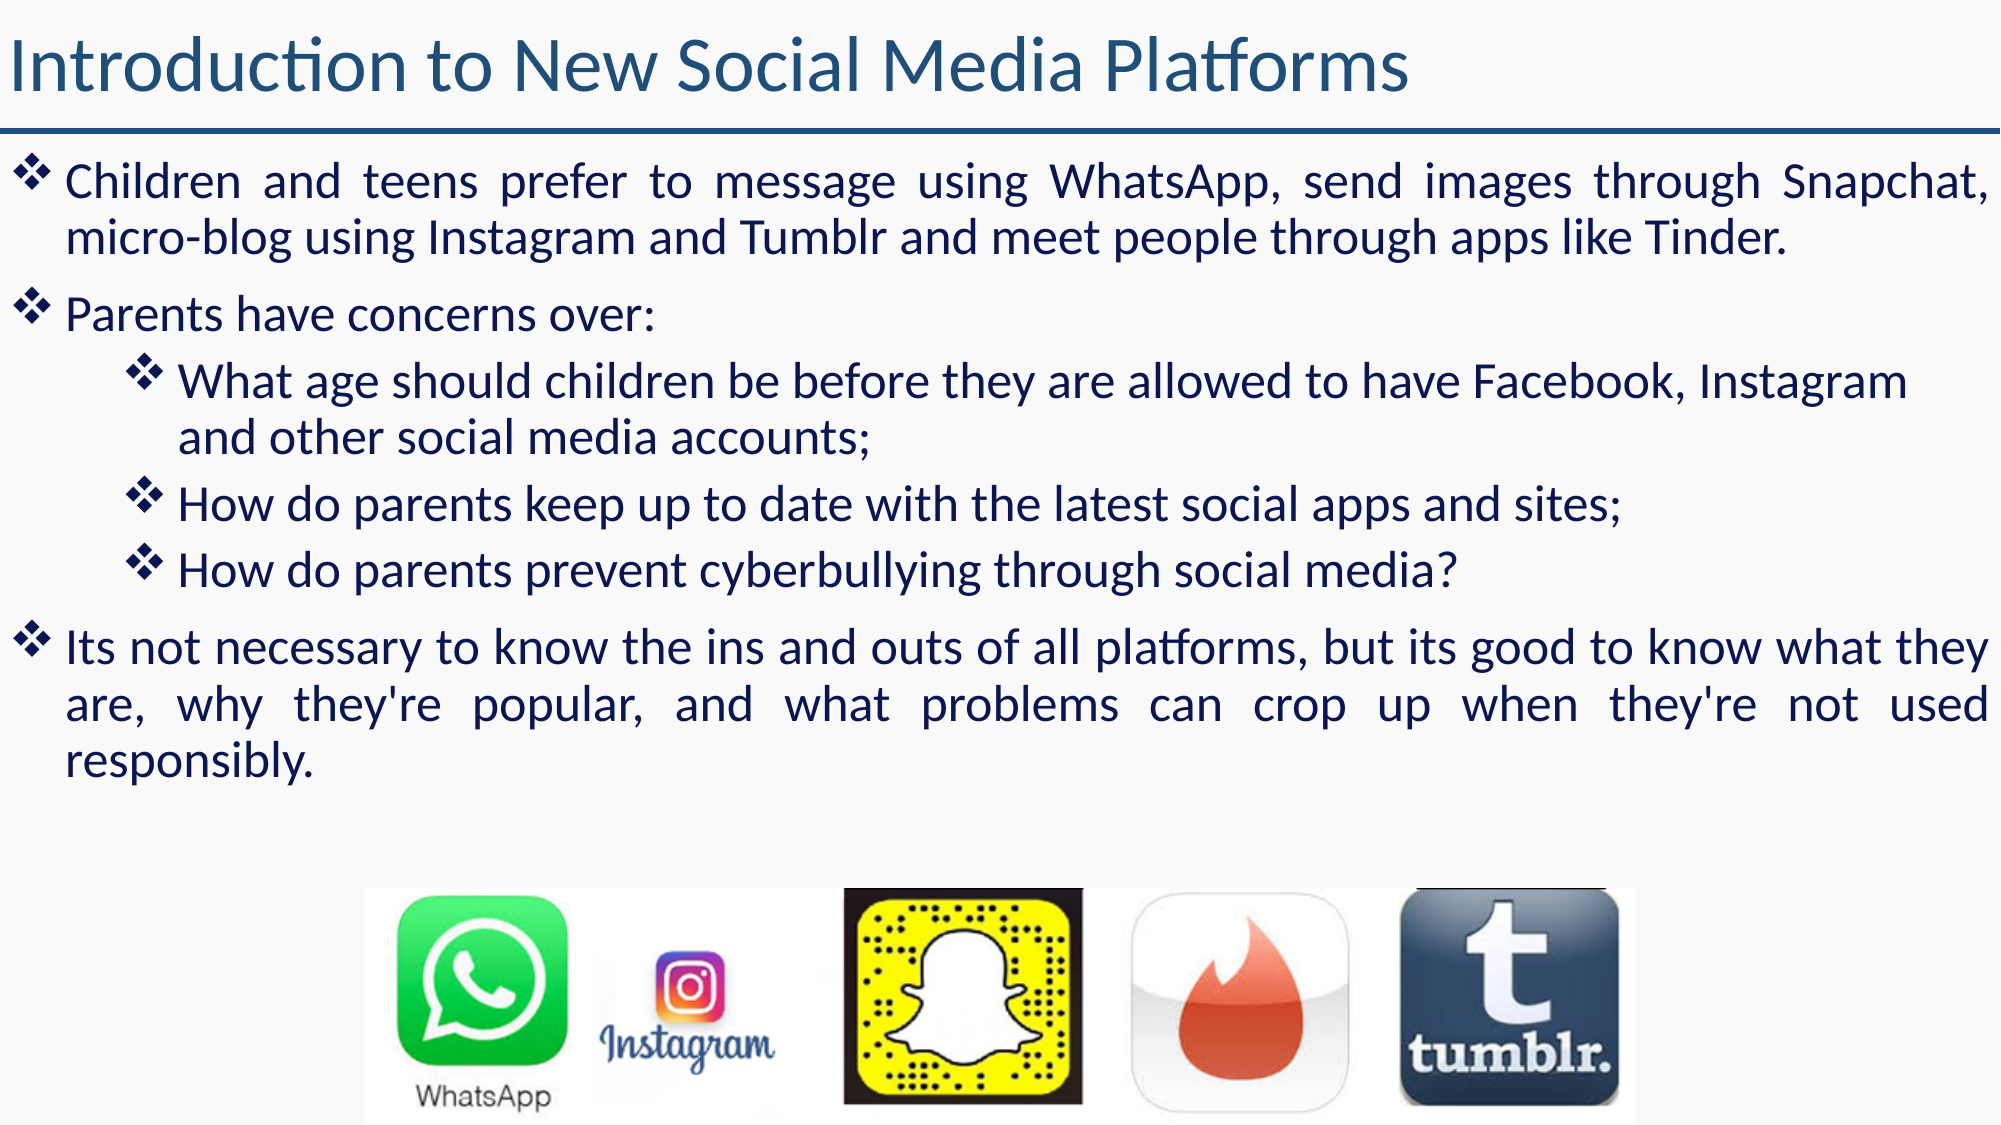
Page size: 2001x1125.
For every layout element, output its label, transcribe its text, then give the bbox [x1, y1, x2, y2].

title Introduction to New Social Media Platforms [0, 0, 2000, 131]
picture [364, 888, 1636, 1125]
list Children and teens prefer to message using WhatsApp, send images through Snapchat, micro-blog using Instagram and Tumblr and meet people through apps like Tinder. Parents have concerns over: What age should children be before they are allowed to have Facebook, Instagram and other social media accounts; How do parents keep up to date with the latest social apps and sites; How do parents prevent cyberbullying through social media? Its not necessary to know the ins and outs of all platforms, but its good to know what they are, why they're popular, and what problems can crop up when they're not used responsibly. [0, 144, 2000, 1111]
